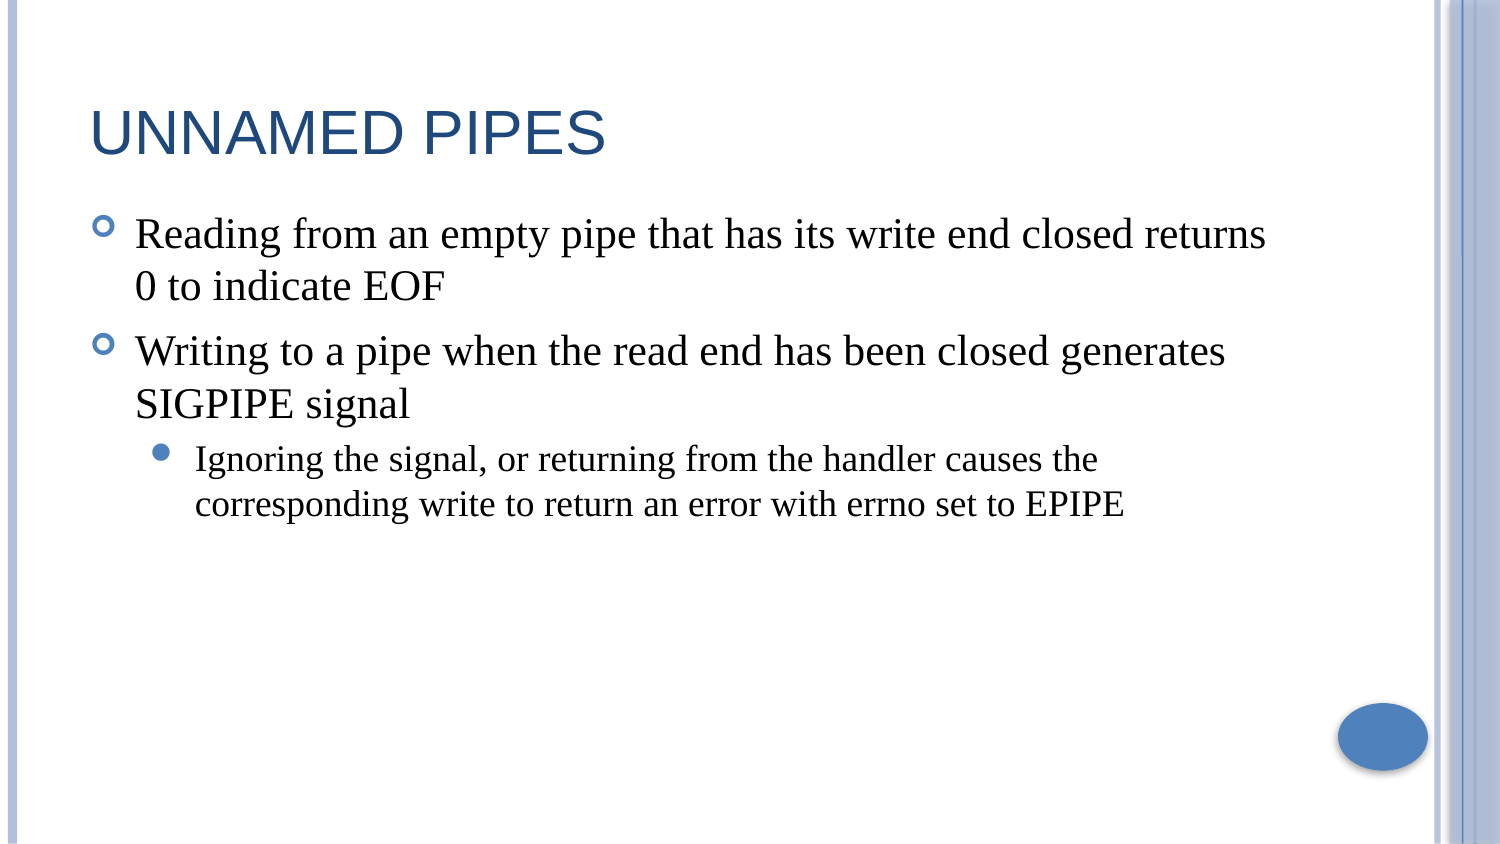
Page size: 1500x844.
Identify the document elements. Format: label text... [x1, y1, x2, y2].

list Reading from an empty pipe that has its write end closed returns 0 to indicate EOF Writing to a pipe when the read end has been closed generates SIGPIPE signal Ignoring the signal, or returning from the handler causes the corresponding write to return an error with errno set to EPIPE [75, 196, 1300, 797]
title Unnamed Pipes [75, 33, 1300, 175]
